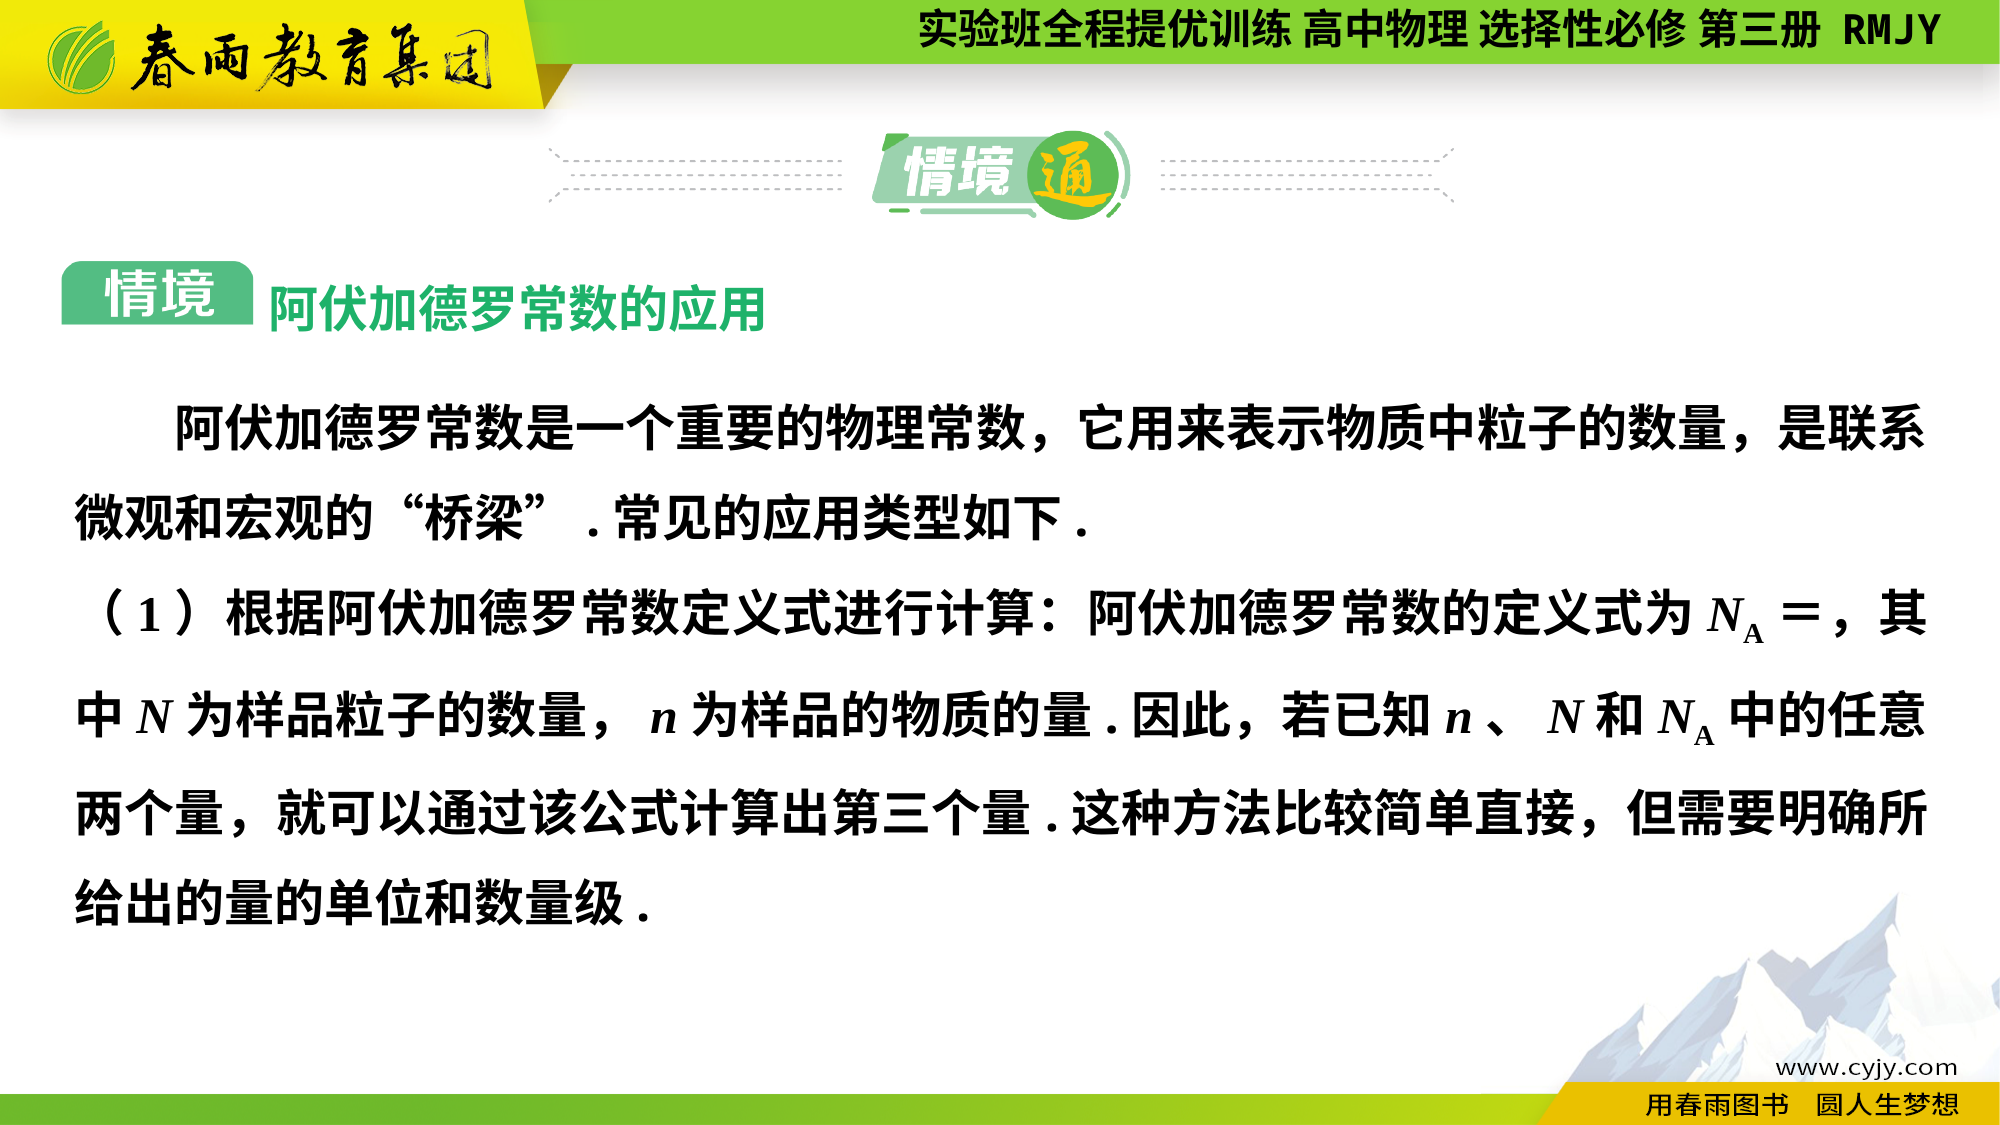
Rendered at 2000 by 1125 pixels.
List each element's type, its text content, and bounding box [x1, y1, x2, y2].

text_box 阿伏加德罗常数的应用 [253, 239, 1944, 345]
picture [0, 0, 2000, 1125]
